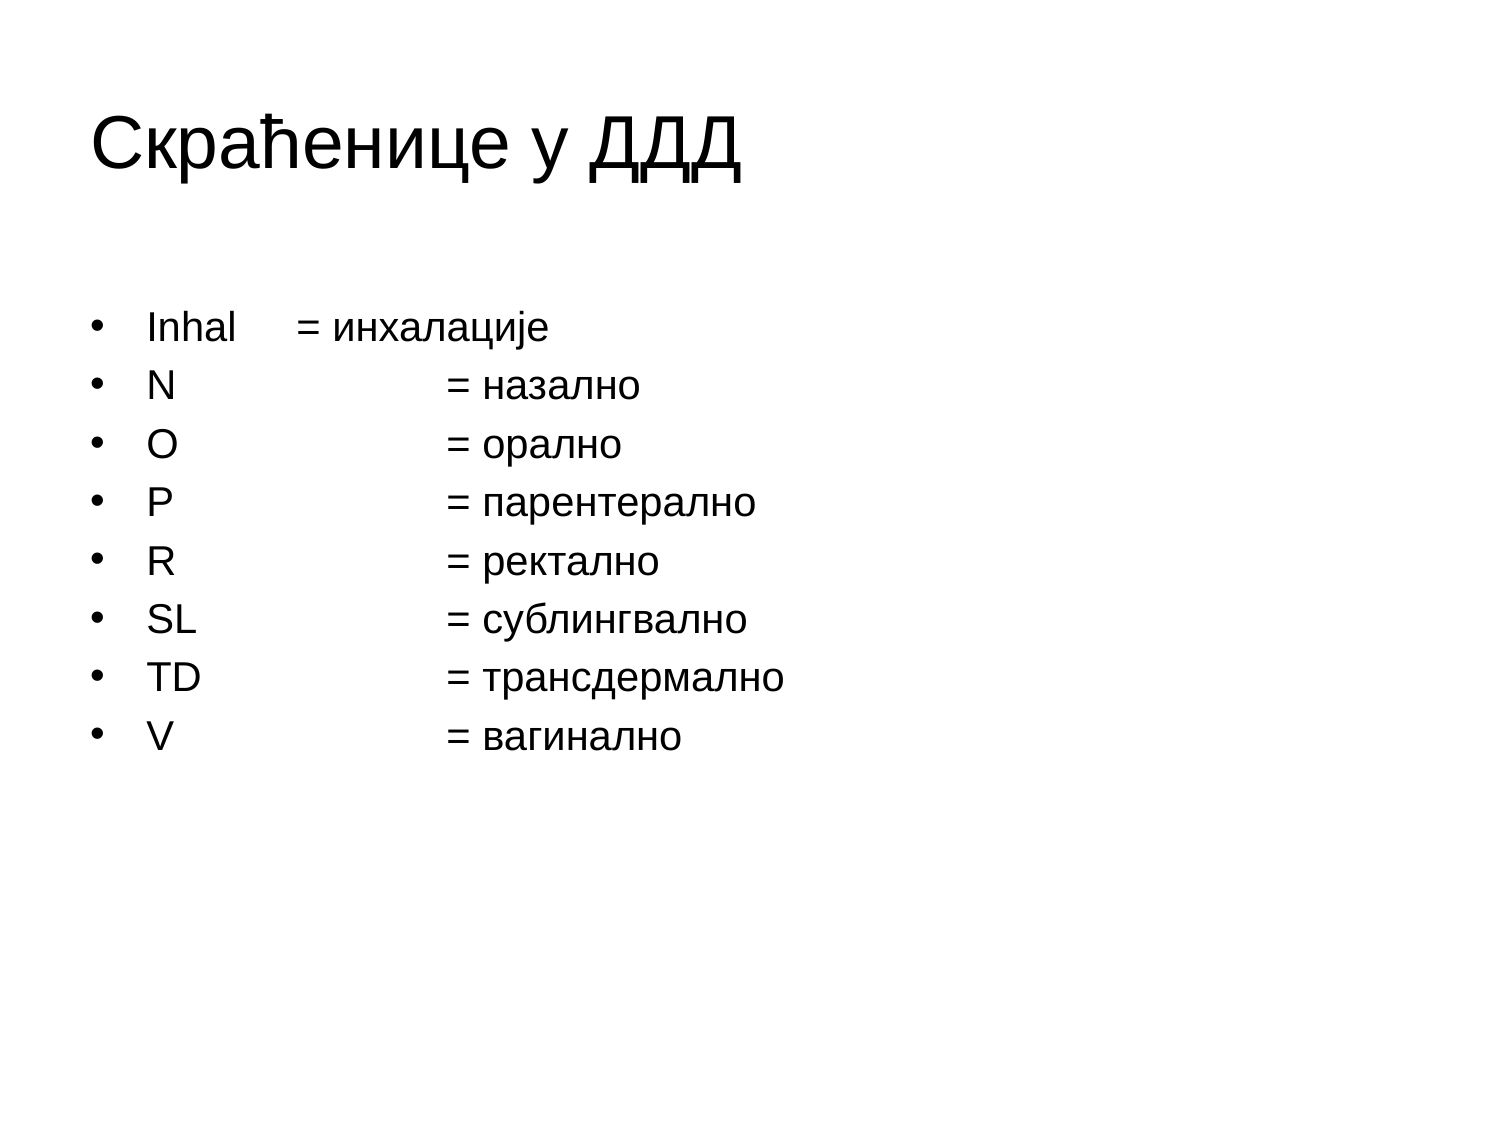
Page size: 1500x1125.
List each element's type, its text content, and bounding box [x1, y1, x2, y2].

title Скраћенице у ДДД [75, 45, 1425, 233]
list Inhal = инхалације N = назално О = орално P = парентерално R = ректално SL = сублингвално ТD = трансдермално V = вагинално [75, 292, 1425, 1035]
